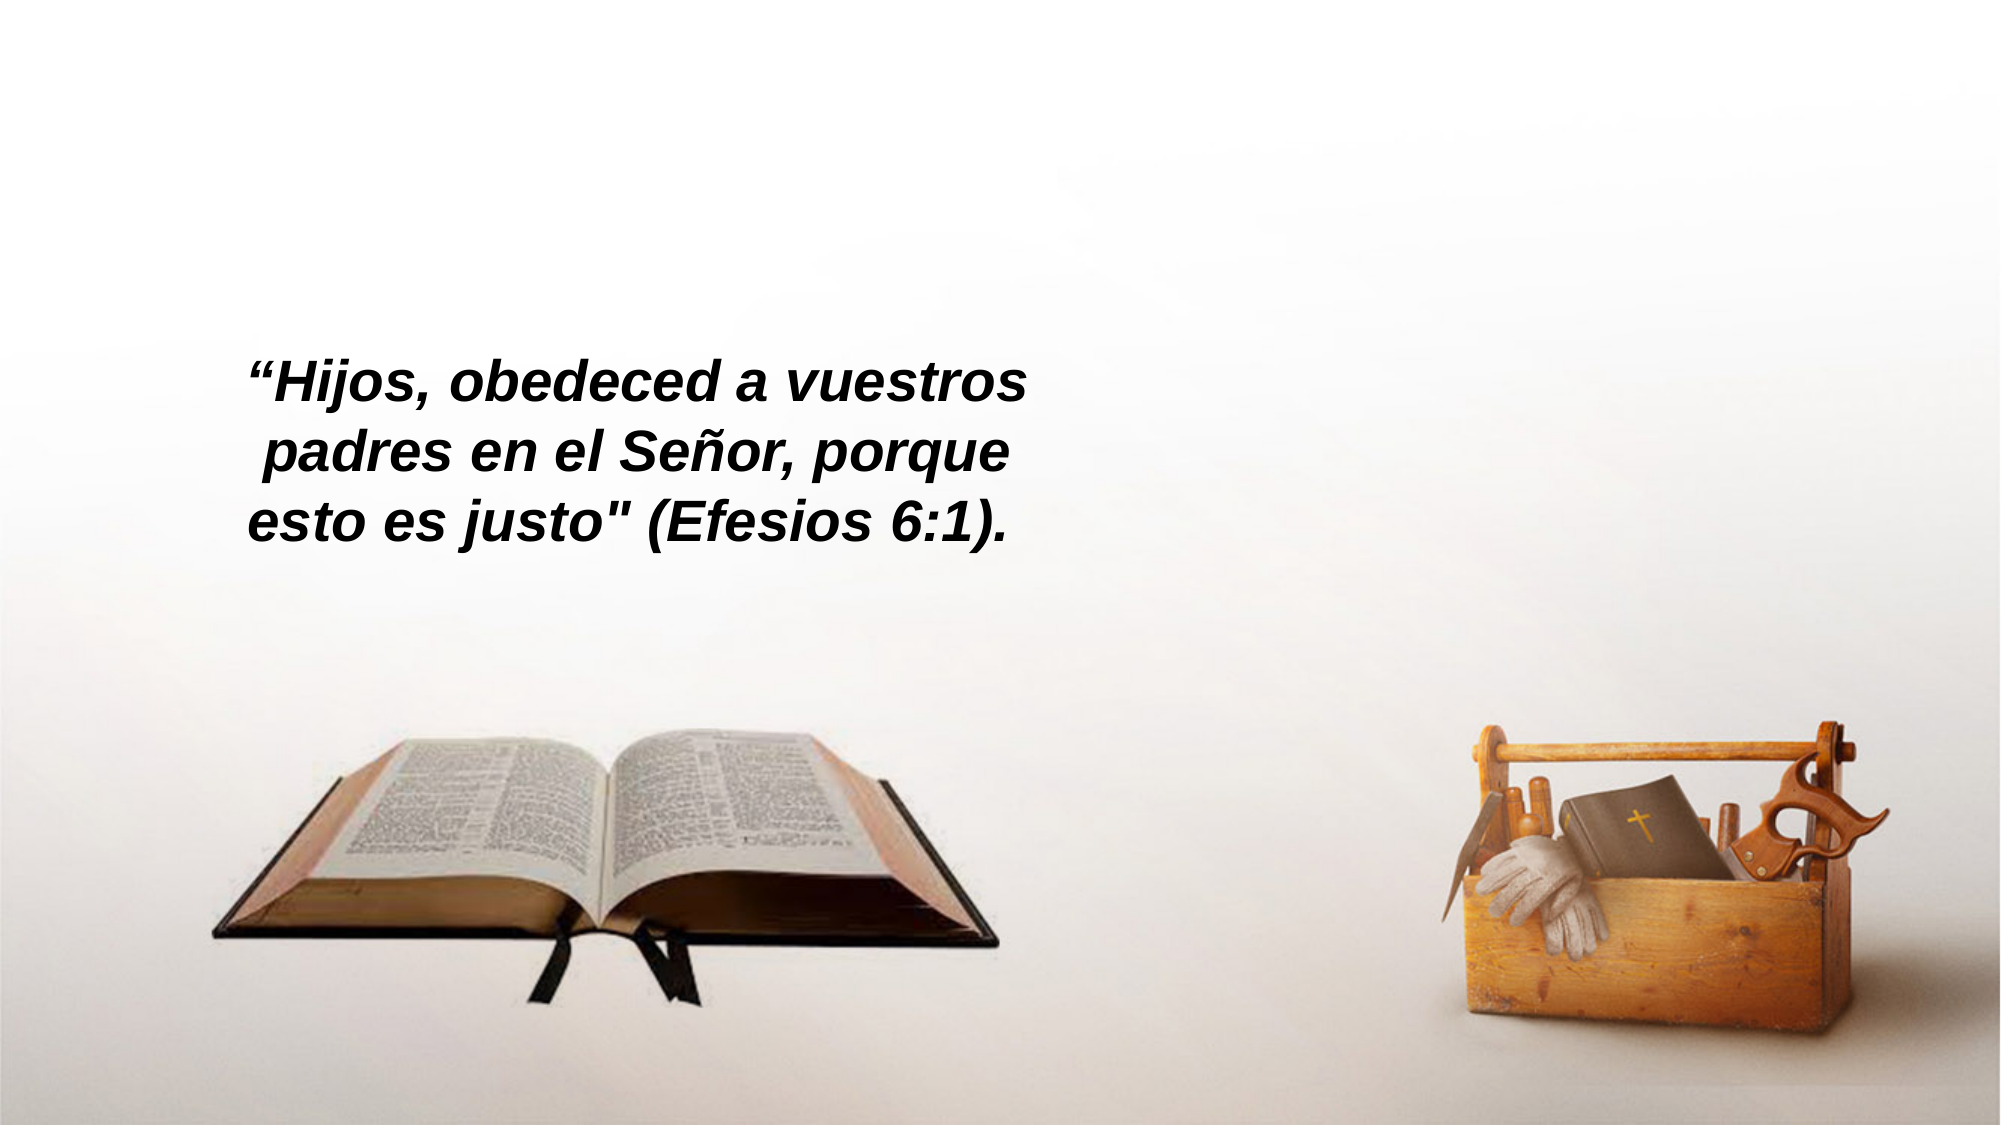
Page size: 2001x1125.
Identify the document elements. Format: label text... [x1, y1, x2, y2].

text_box “Hijos, obedeced a vuestros padres en el Señor, porque esto es justo" (Efesios 6:1). [205, 335, 1070, 560]
picture [0, 0, 2001, 1125]
